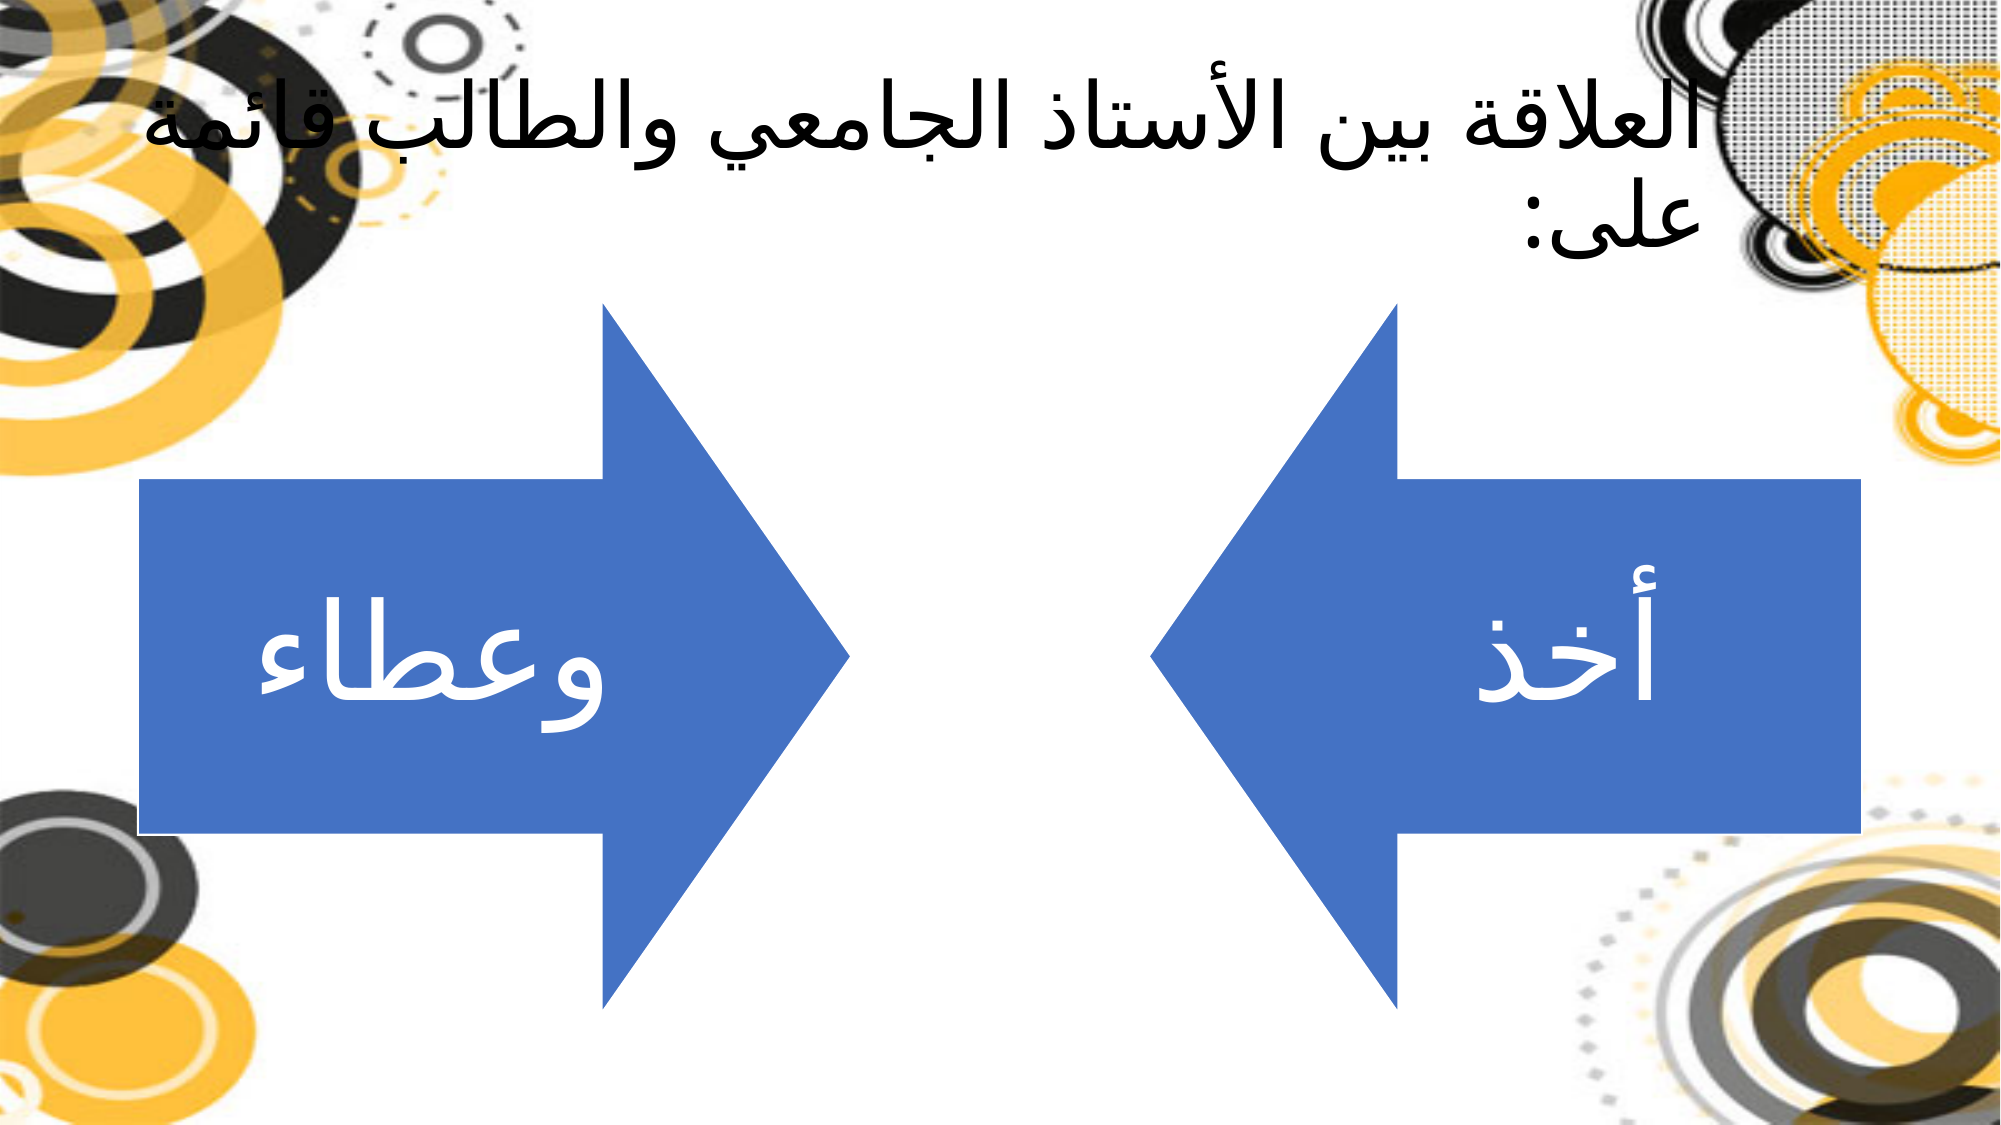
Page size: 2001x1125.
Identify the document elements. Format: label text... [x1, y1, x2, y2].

title العلاقة بين الأستاذ الجامعي والطالب قائمة على: [0, 59, 1724, 278]
picture [0, 0, 2001, 1125]
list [137, 299, 1863, 1014]
